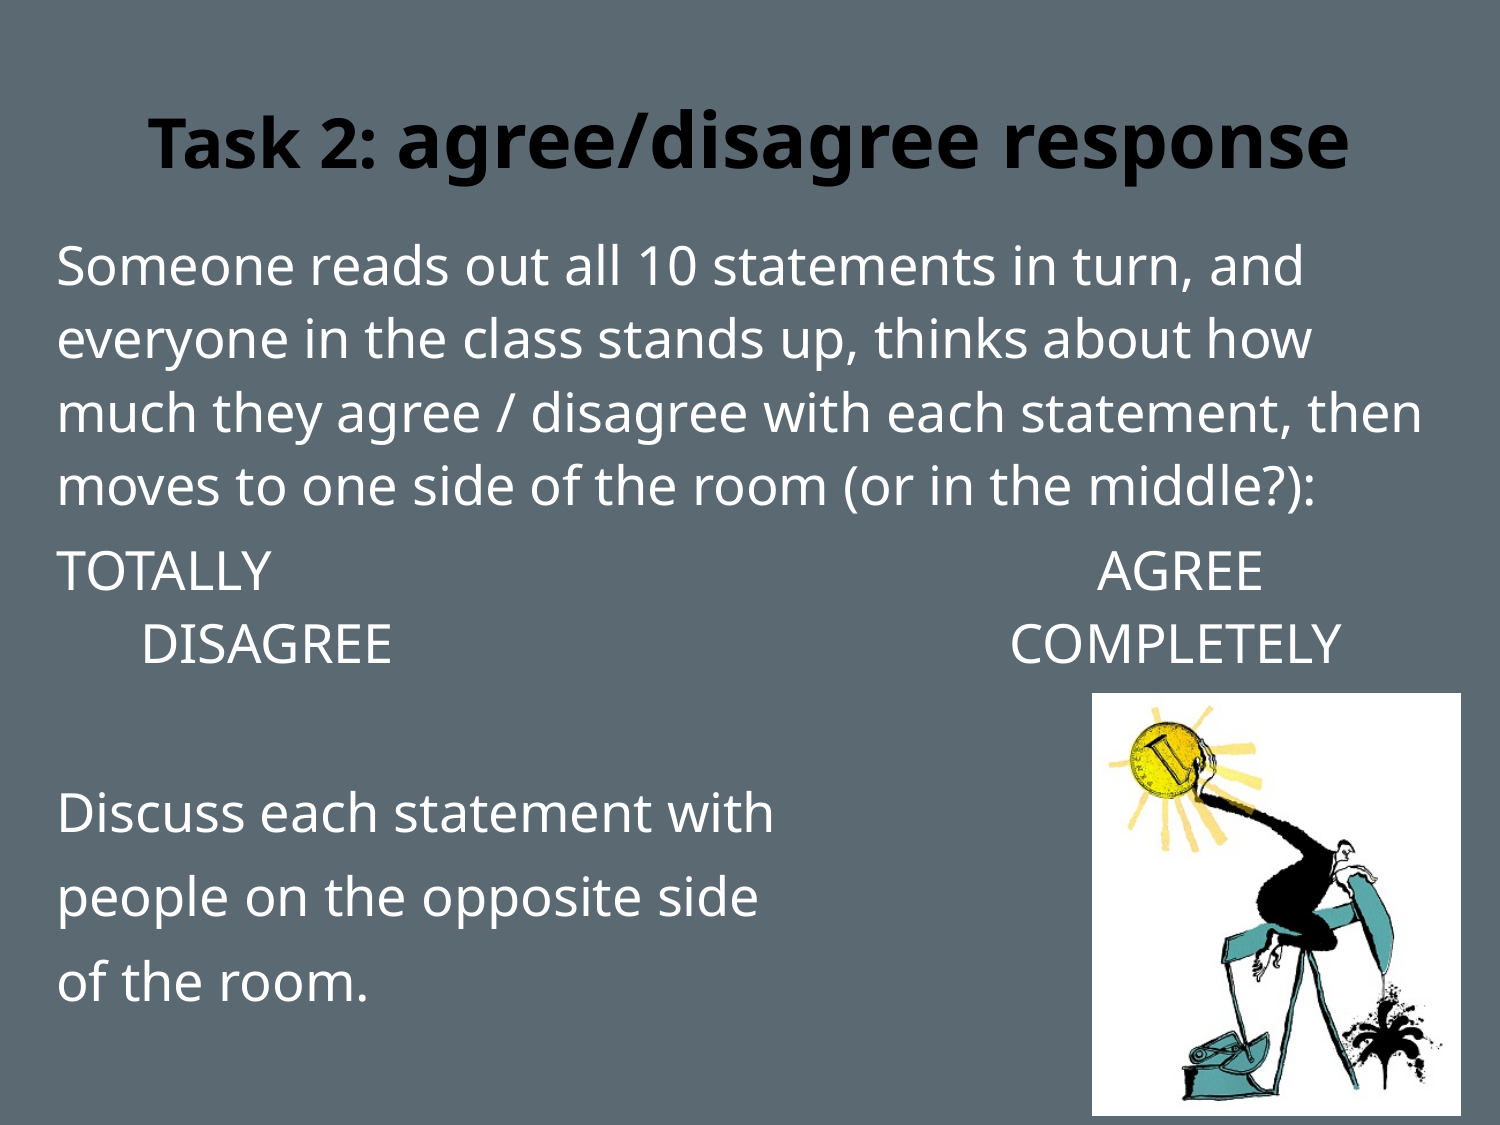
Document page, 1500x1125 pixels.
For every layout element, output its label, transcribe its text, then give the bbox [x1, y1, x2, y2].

list Someone reads out all 10 statements in turn, and everyone in the class stands up, thinks about how much they agree / disagree with each statement, then moves to one side of the room (or in the middle?): TOTALLY AGREE DISAGREE COMPLETELY Discuss each statement with people on the opposite side of the room. [41, 219, 1459, 1083]
picture [1092, 693, 1461, 1117]
title Task 2: agree/disagree response [75, 45, 1425, 219]
